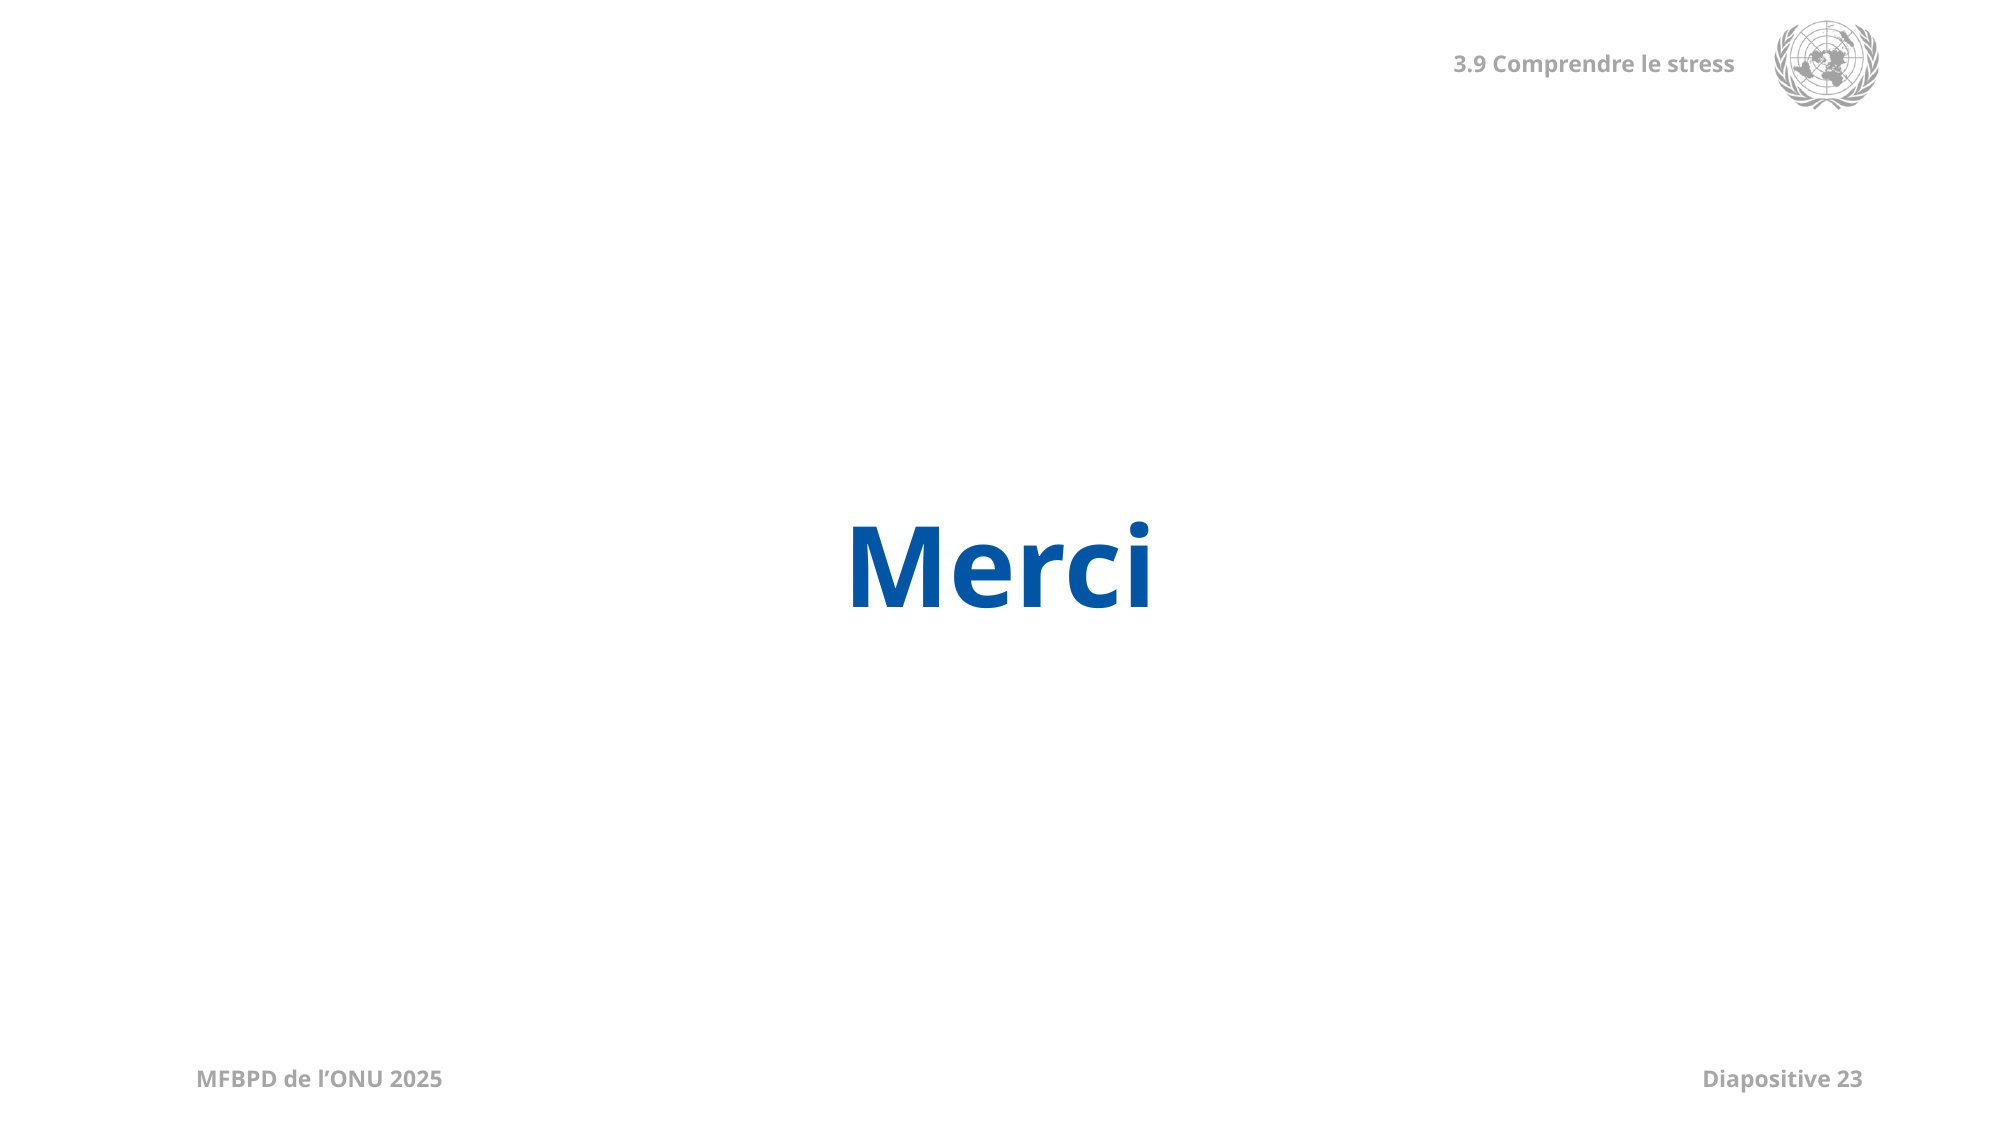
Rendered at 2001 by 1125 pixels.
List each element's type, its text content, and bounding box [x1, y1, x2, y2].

text_box Merci [249, 487, 1750, 638]
